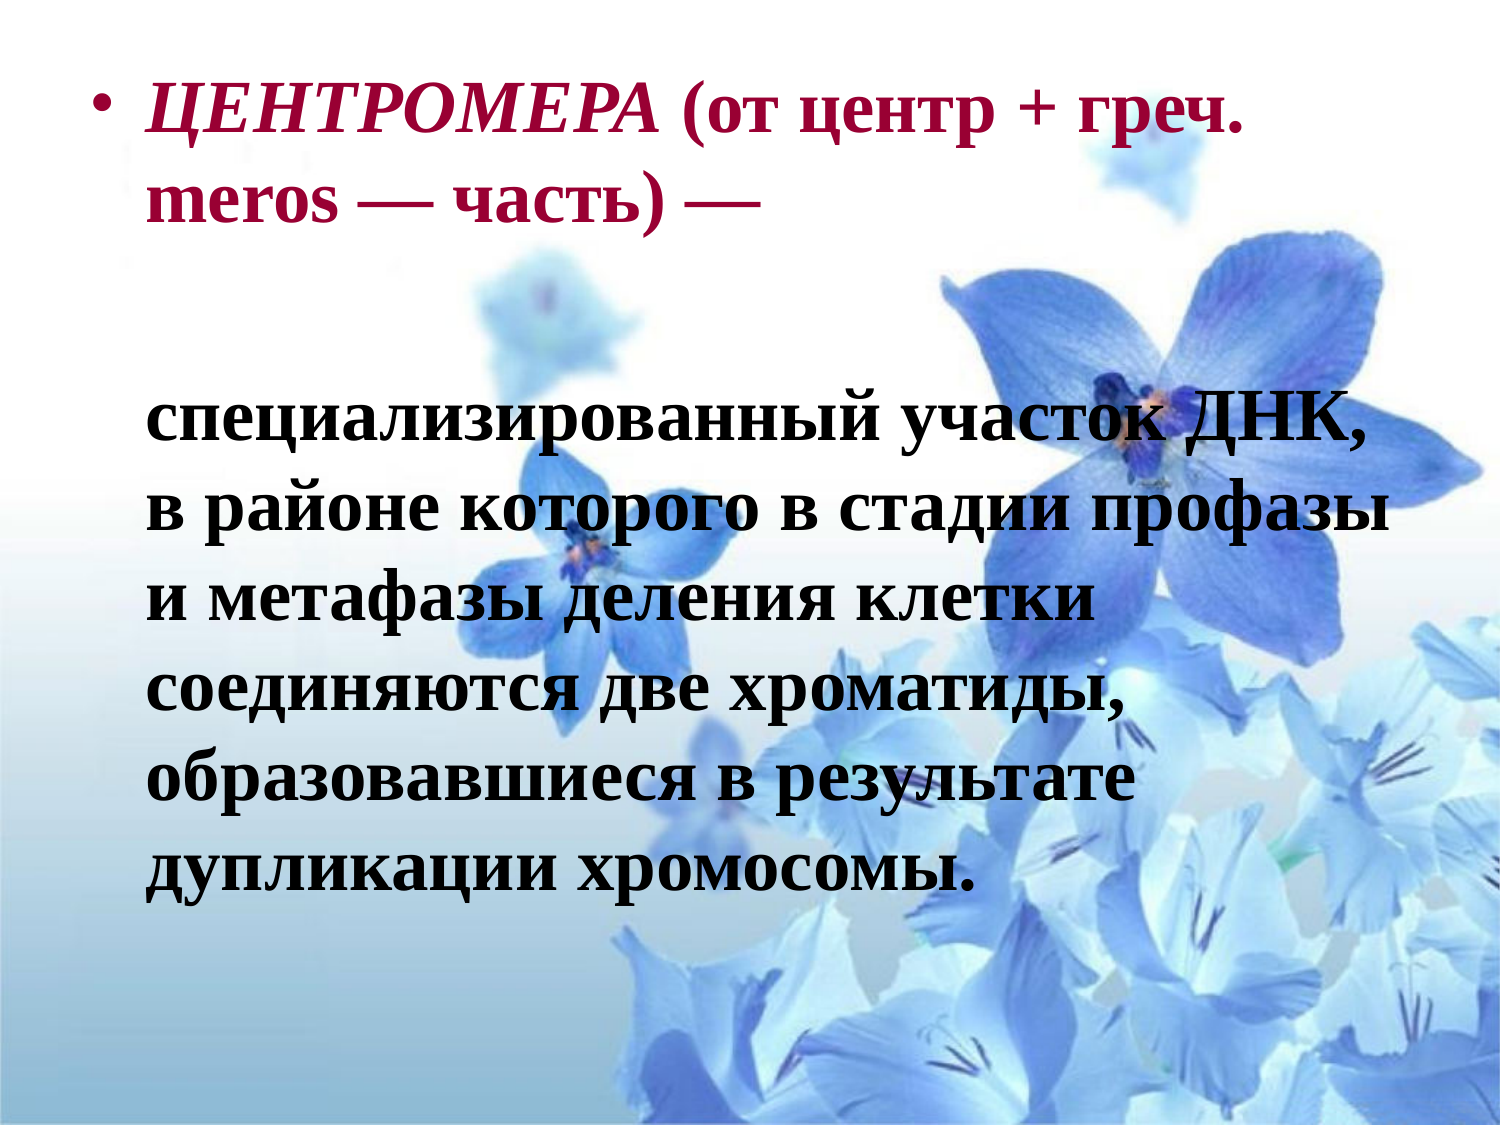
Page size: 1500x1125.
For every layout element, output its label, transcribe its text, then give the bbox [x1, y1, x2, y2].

text_box ЦЕНТРОМЕРА (от центр + греч. meros — часть) — специализированный участок ДНК, в районе которого в стадии профазы и метафазы деления клетки соединяются две хроматиды, образовавшиеся в результате дупликации хромосомы. [74, 50, 1425, 1000]
picture [0, 0, 1500, 1125]
